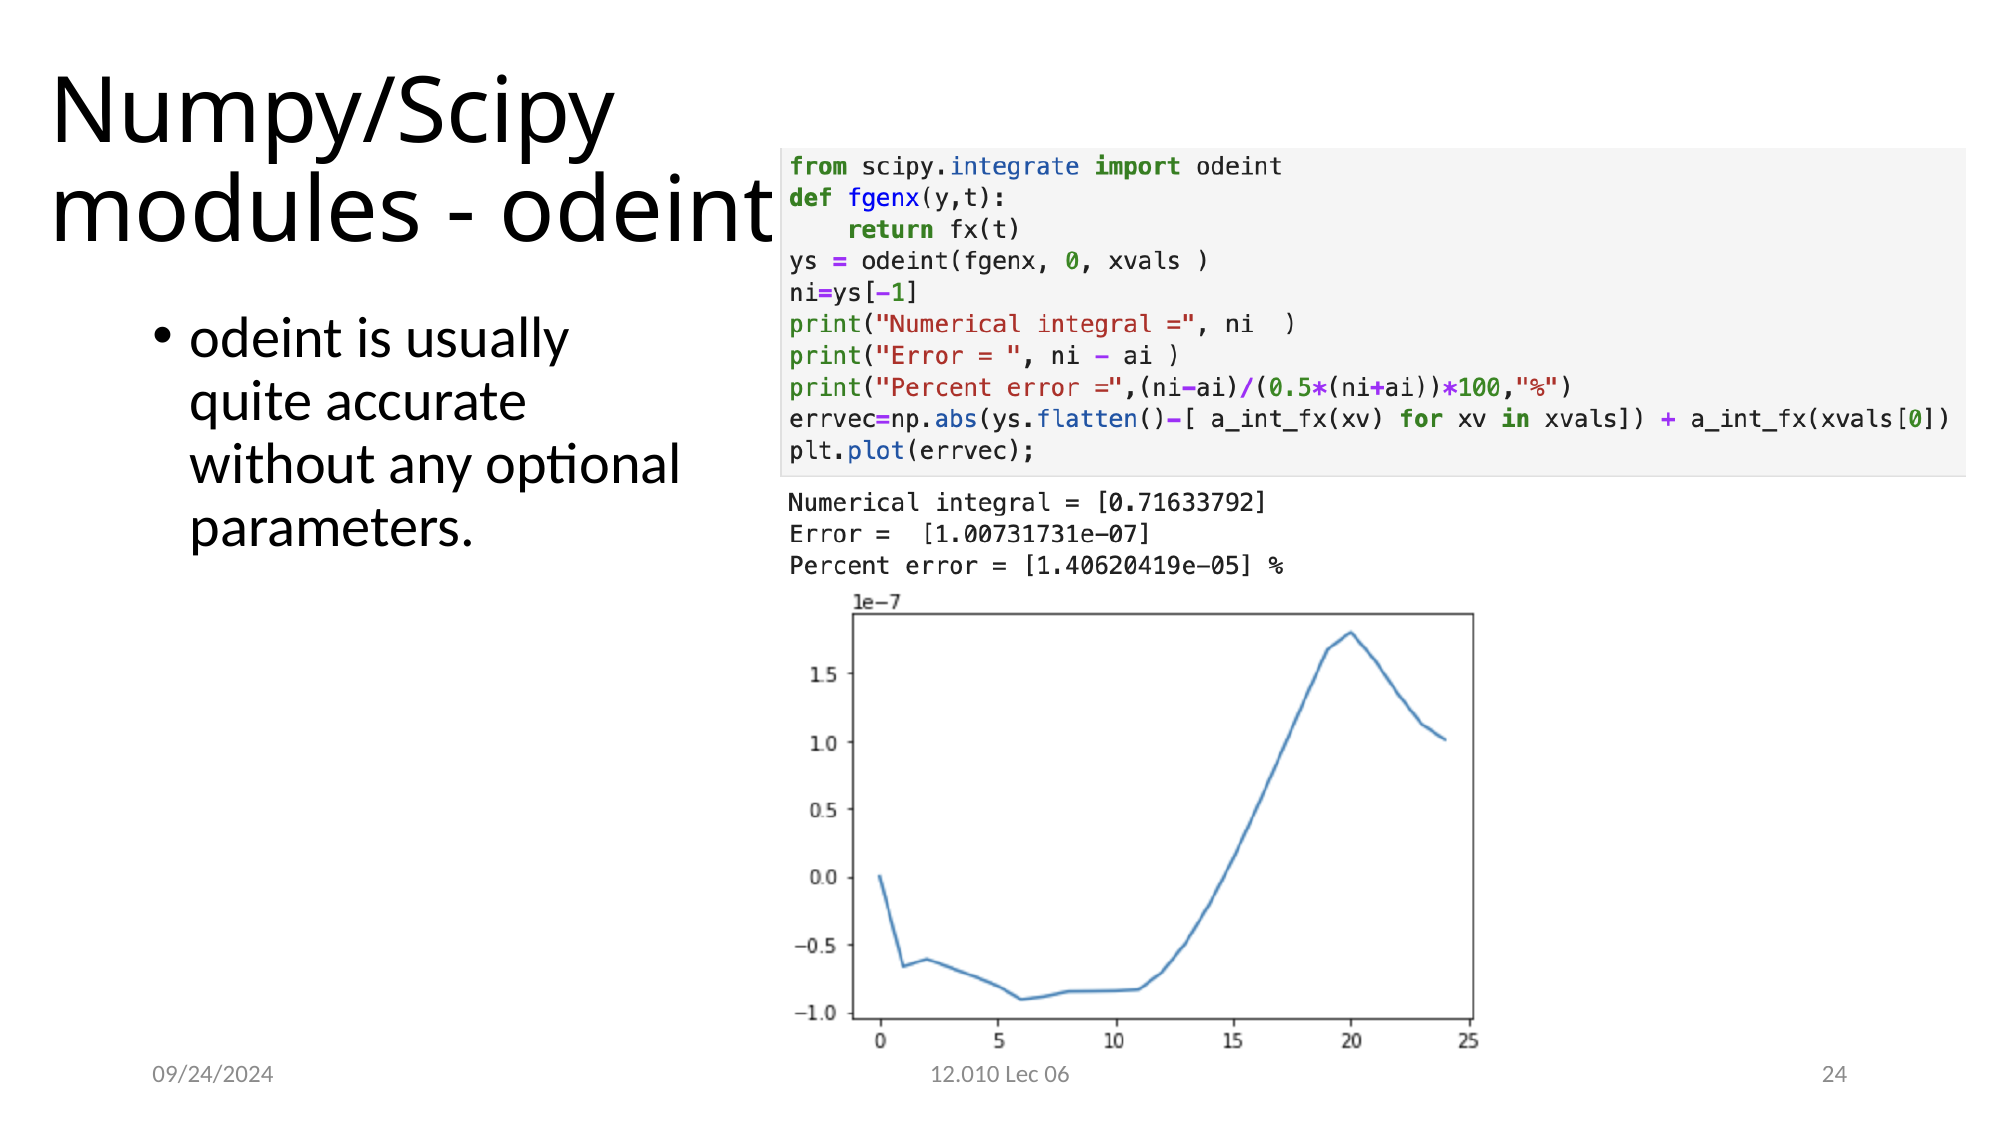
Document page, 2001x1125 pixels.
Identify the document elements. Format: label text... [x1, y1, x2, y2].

title Numpy/Scipy modules - odeint [34, 53, 897, 272]
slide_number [137, 1042, 588, 1103]
slide_number 24 [1412, 1066, 1863, 1103]
picture [772, 148, 1966, 1066]
list odeint is usually quite accurate without any optional parameters. [137, 299, 718, 1014]
footer 12.010 Lec 06 [662, 1042, 1338, 1103]
